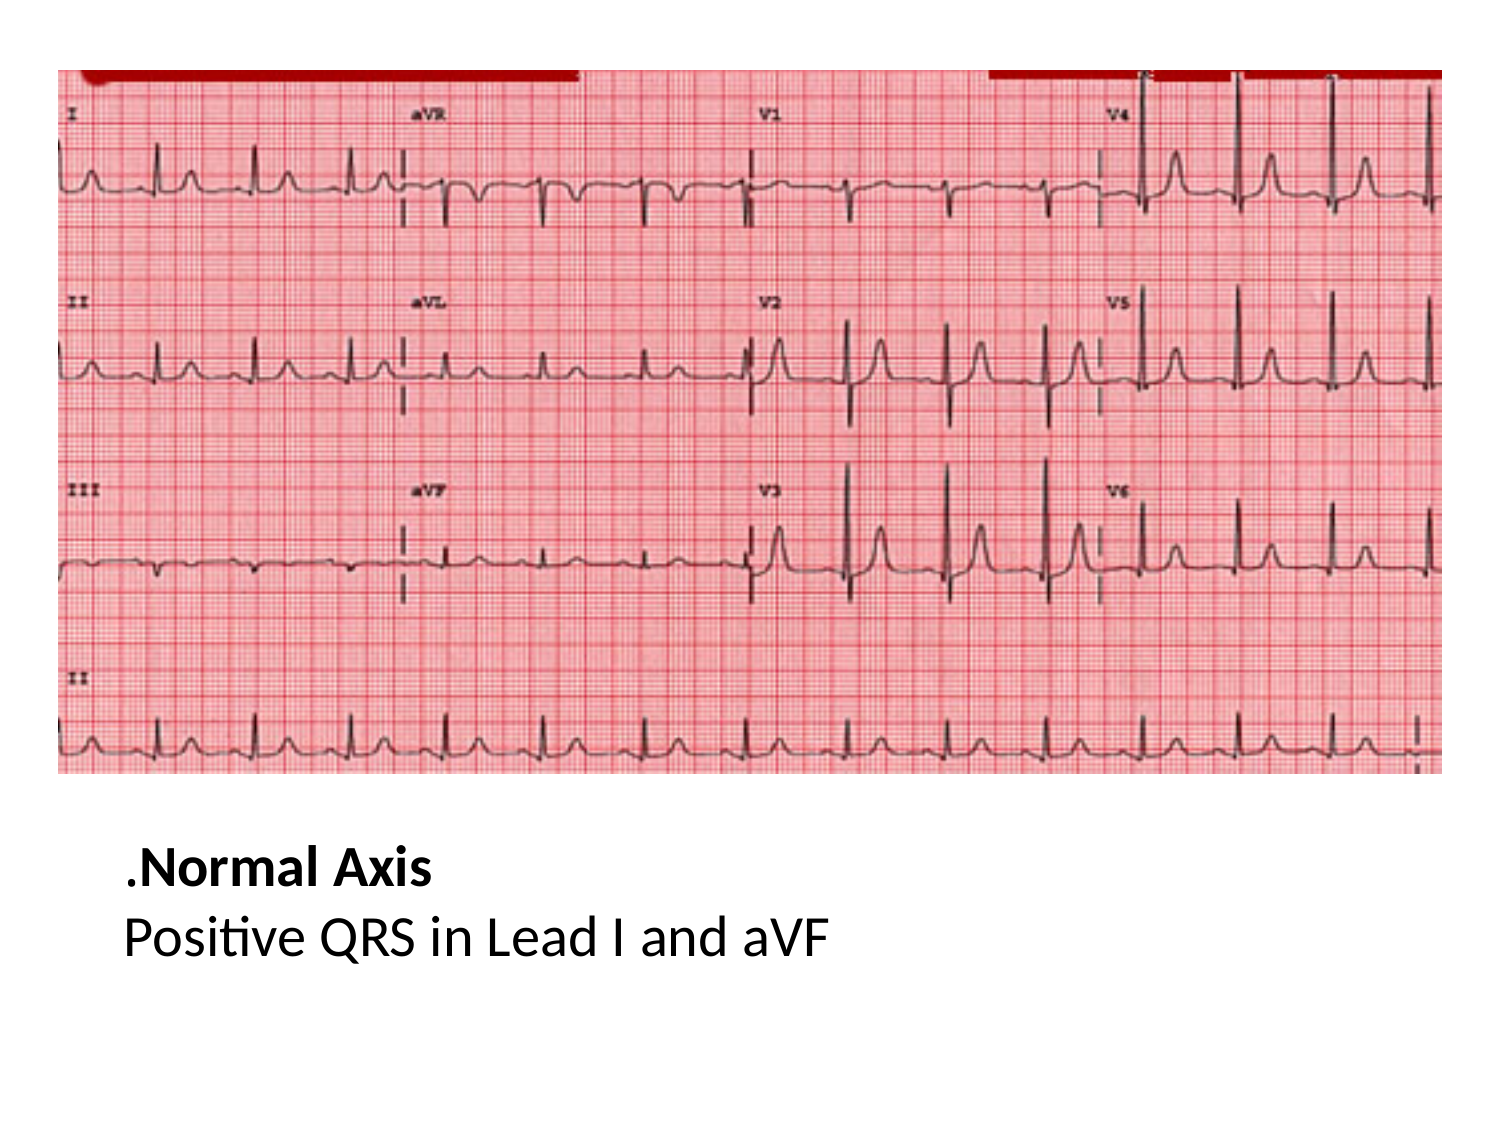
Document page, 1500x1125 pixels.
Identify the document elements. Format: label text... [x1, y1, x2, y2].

text_box Normal Axis. Positive QRS in Lead I and aVF [93, 820, 1301, 975]
picture [58, 70, 1442, 774]
